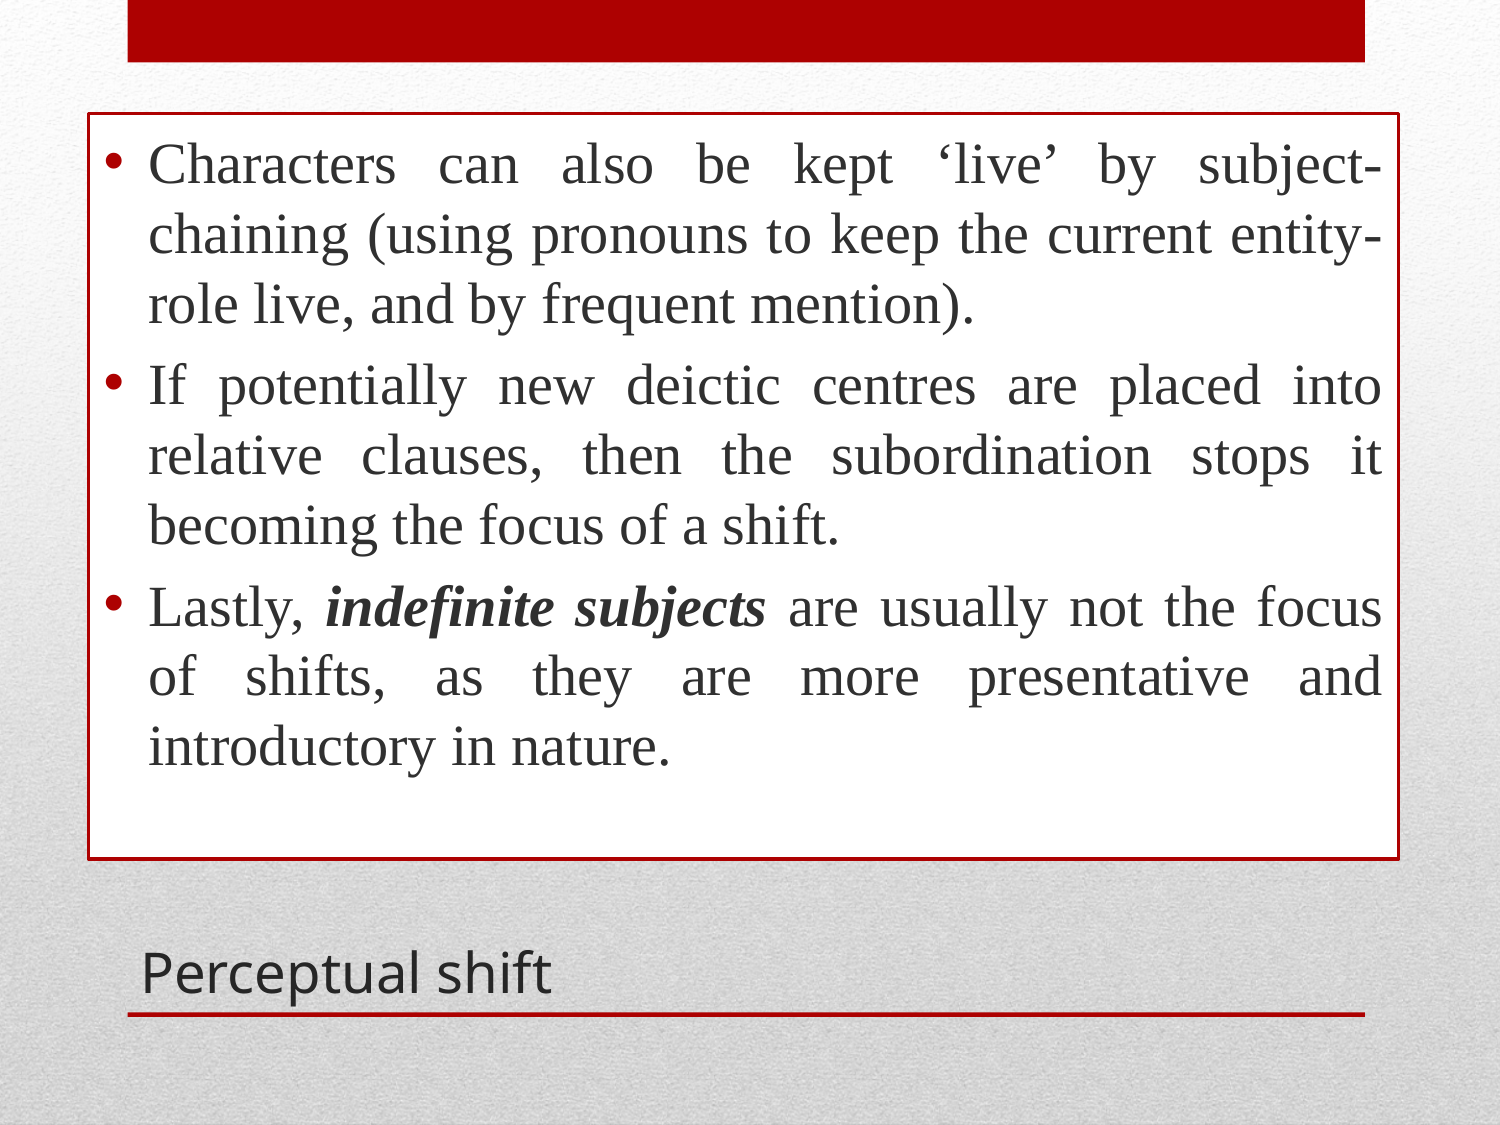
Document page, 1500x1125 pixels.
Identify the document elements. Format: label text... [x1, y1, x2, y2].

title Perceptual shift [125, 928, 869, 1013]
list Characters can also be kept ‘live’ by subject-chaining (using pronouns to keep the current entity-role live, and by frequent mention). If potentially new deictic centres are placed into relative clauses, then the subordination stops it becoming the focus of a shift. Lastly, indefinite subjects are usually not the focus of shifts, as they are more presentative and introductory in nature. [87, 112, 1400, 861]
